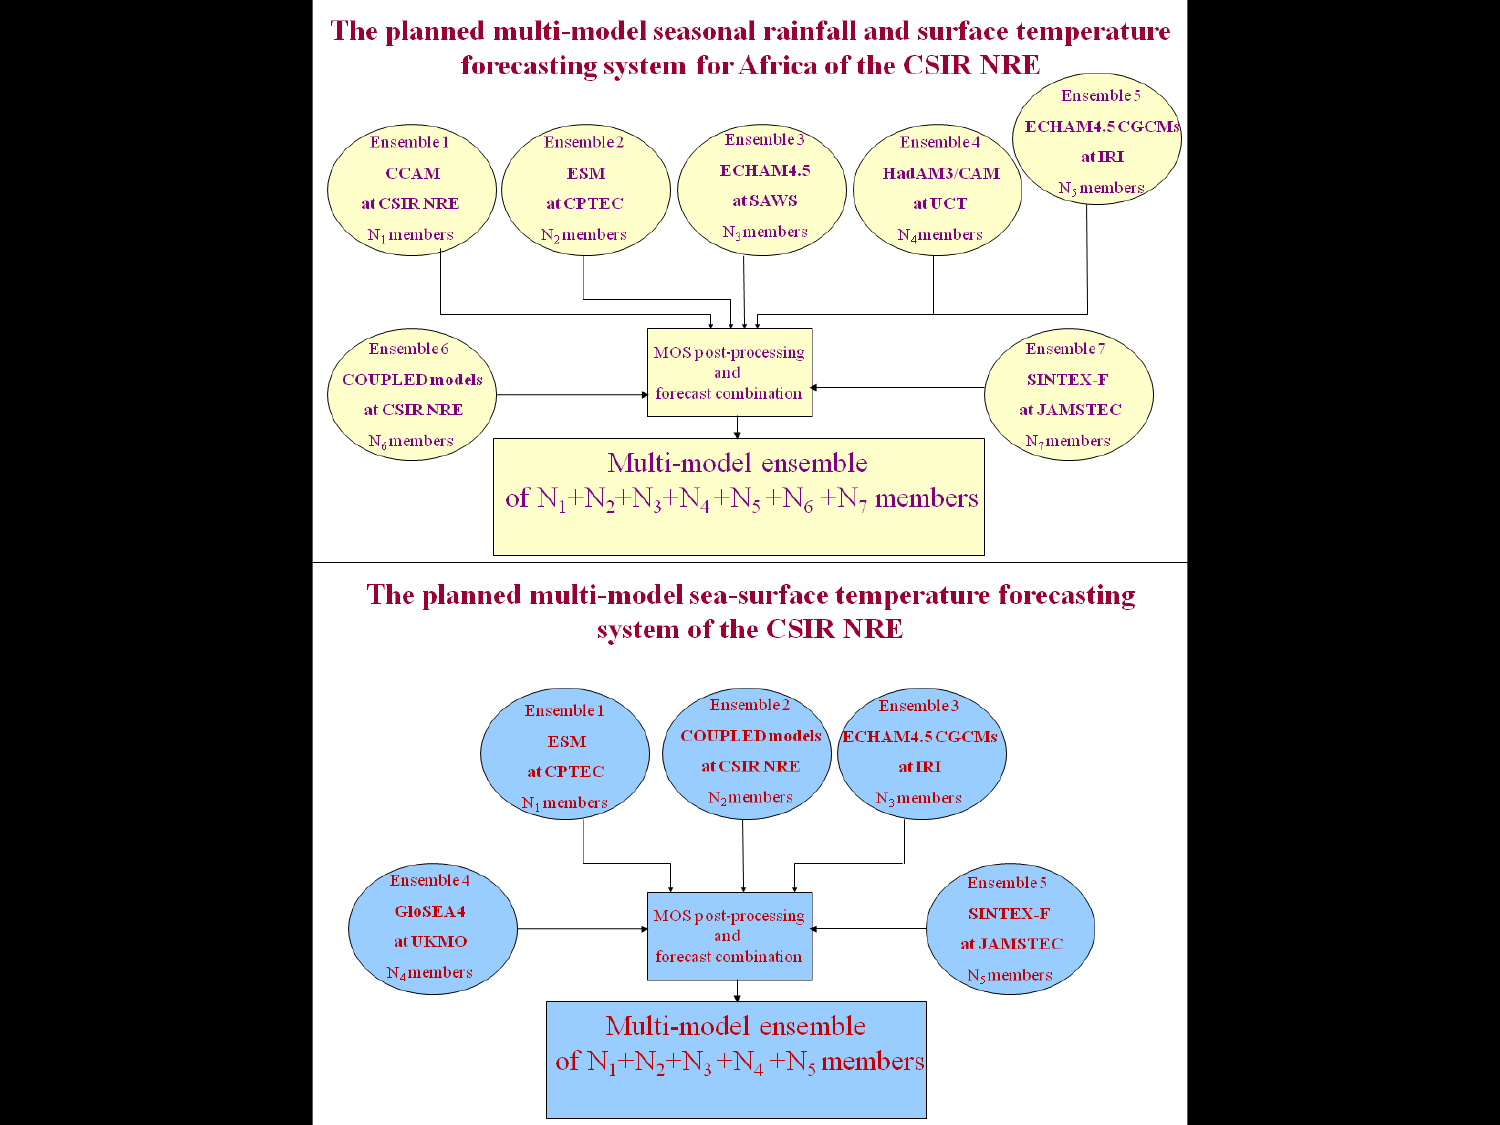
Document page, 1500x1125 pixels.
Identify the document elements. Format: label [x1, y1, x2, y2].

picture [312, 0, 1188, 562]
picture [312, 563, 1188, 1125]
